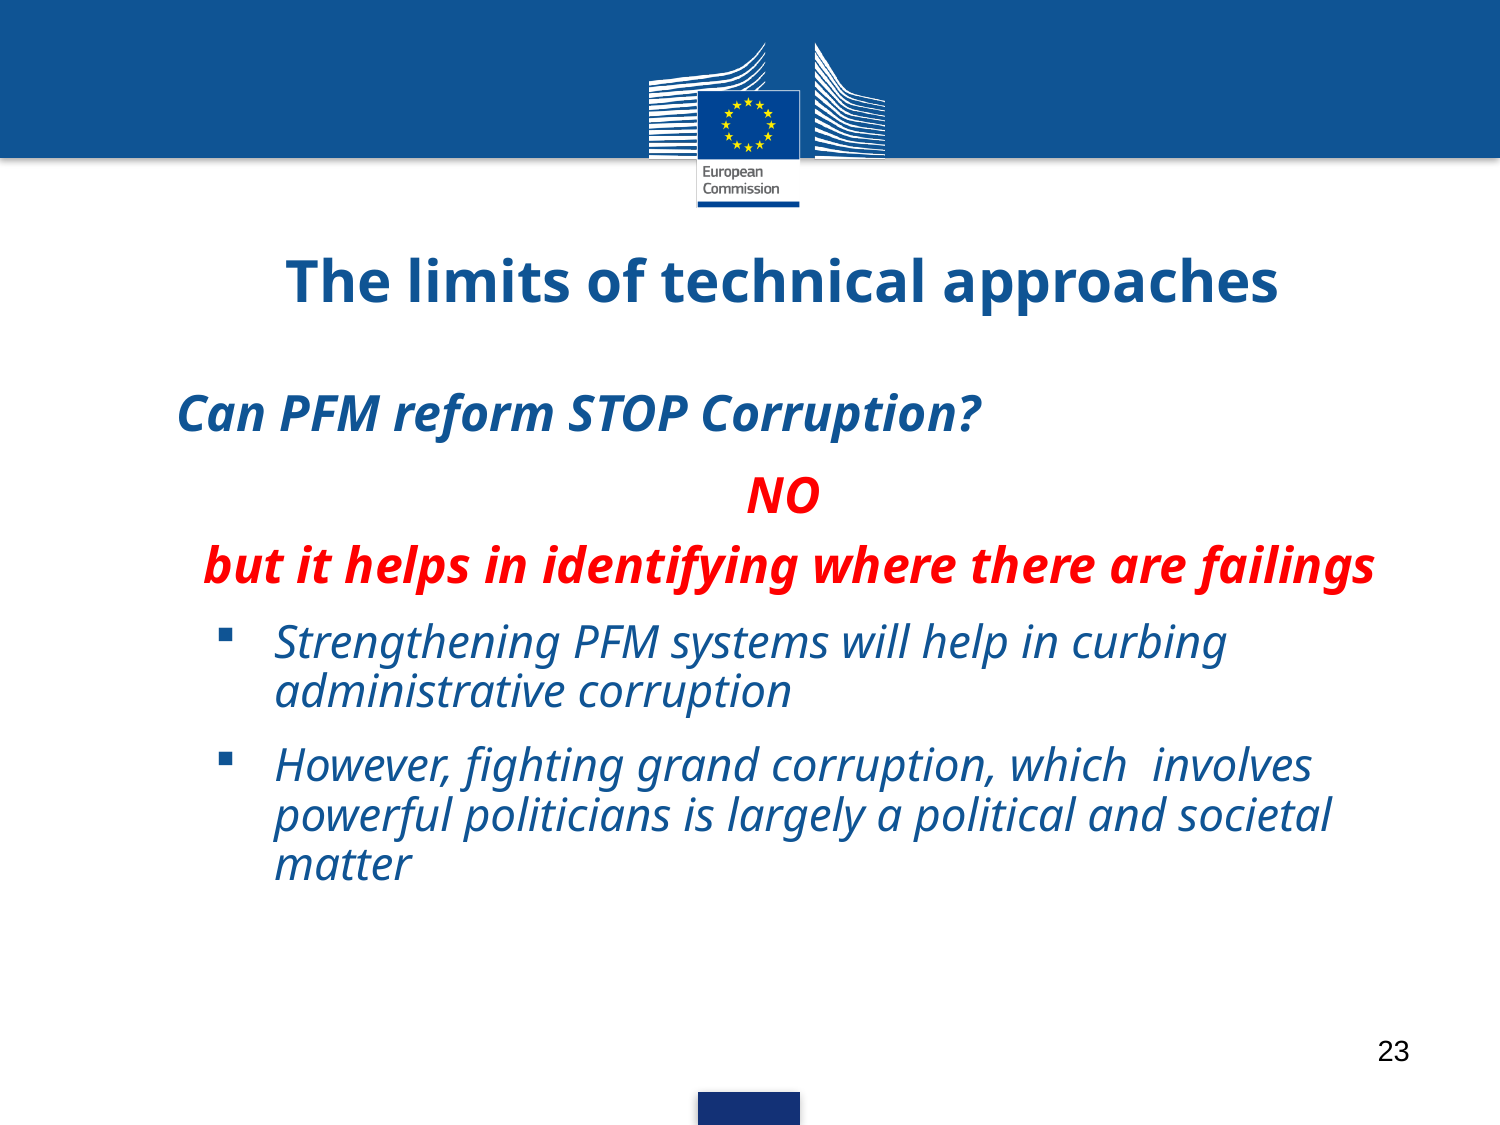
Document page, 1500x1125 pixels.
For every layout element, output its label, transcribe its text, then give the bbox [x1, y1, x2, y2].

picture [649, 42, 885, 208]
title The limits of technical approaches [2, 219, 1500, 339]
list Can PFM reform STOP Corruption? NO but it helps in identifying where there are failings Strengthening PFM systems will help in curbing administrative corruption However, fighting grand corruption, which involves powerful politicians is largely a political and societal matter [52, 373, 1472, 1048]
slide_number 23 [1074, 1024, 1426, 1103]
